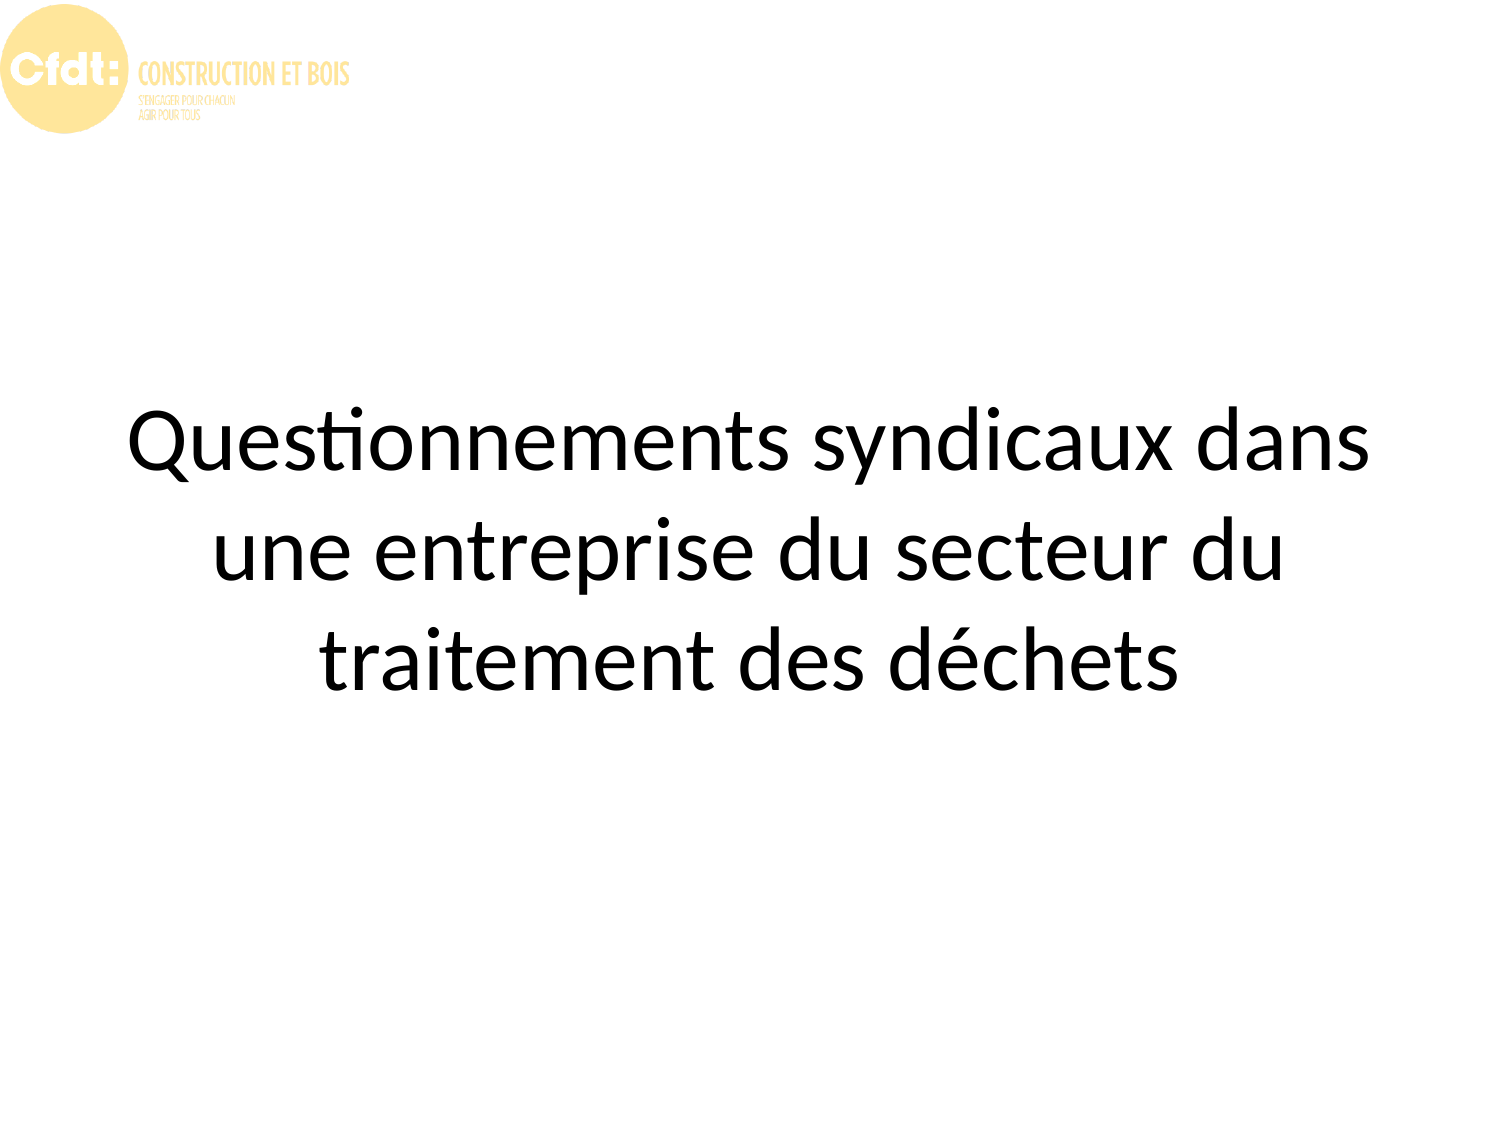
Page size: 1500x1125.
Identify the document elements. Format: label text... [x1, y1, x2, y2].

title Questionnements syndicaux dans une entreprise du secteur du traitement des déchets [75, 45, 1425, 1043]
